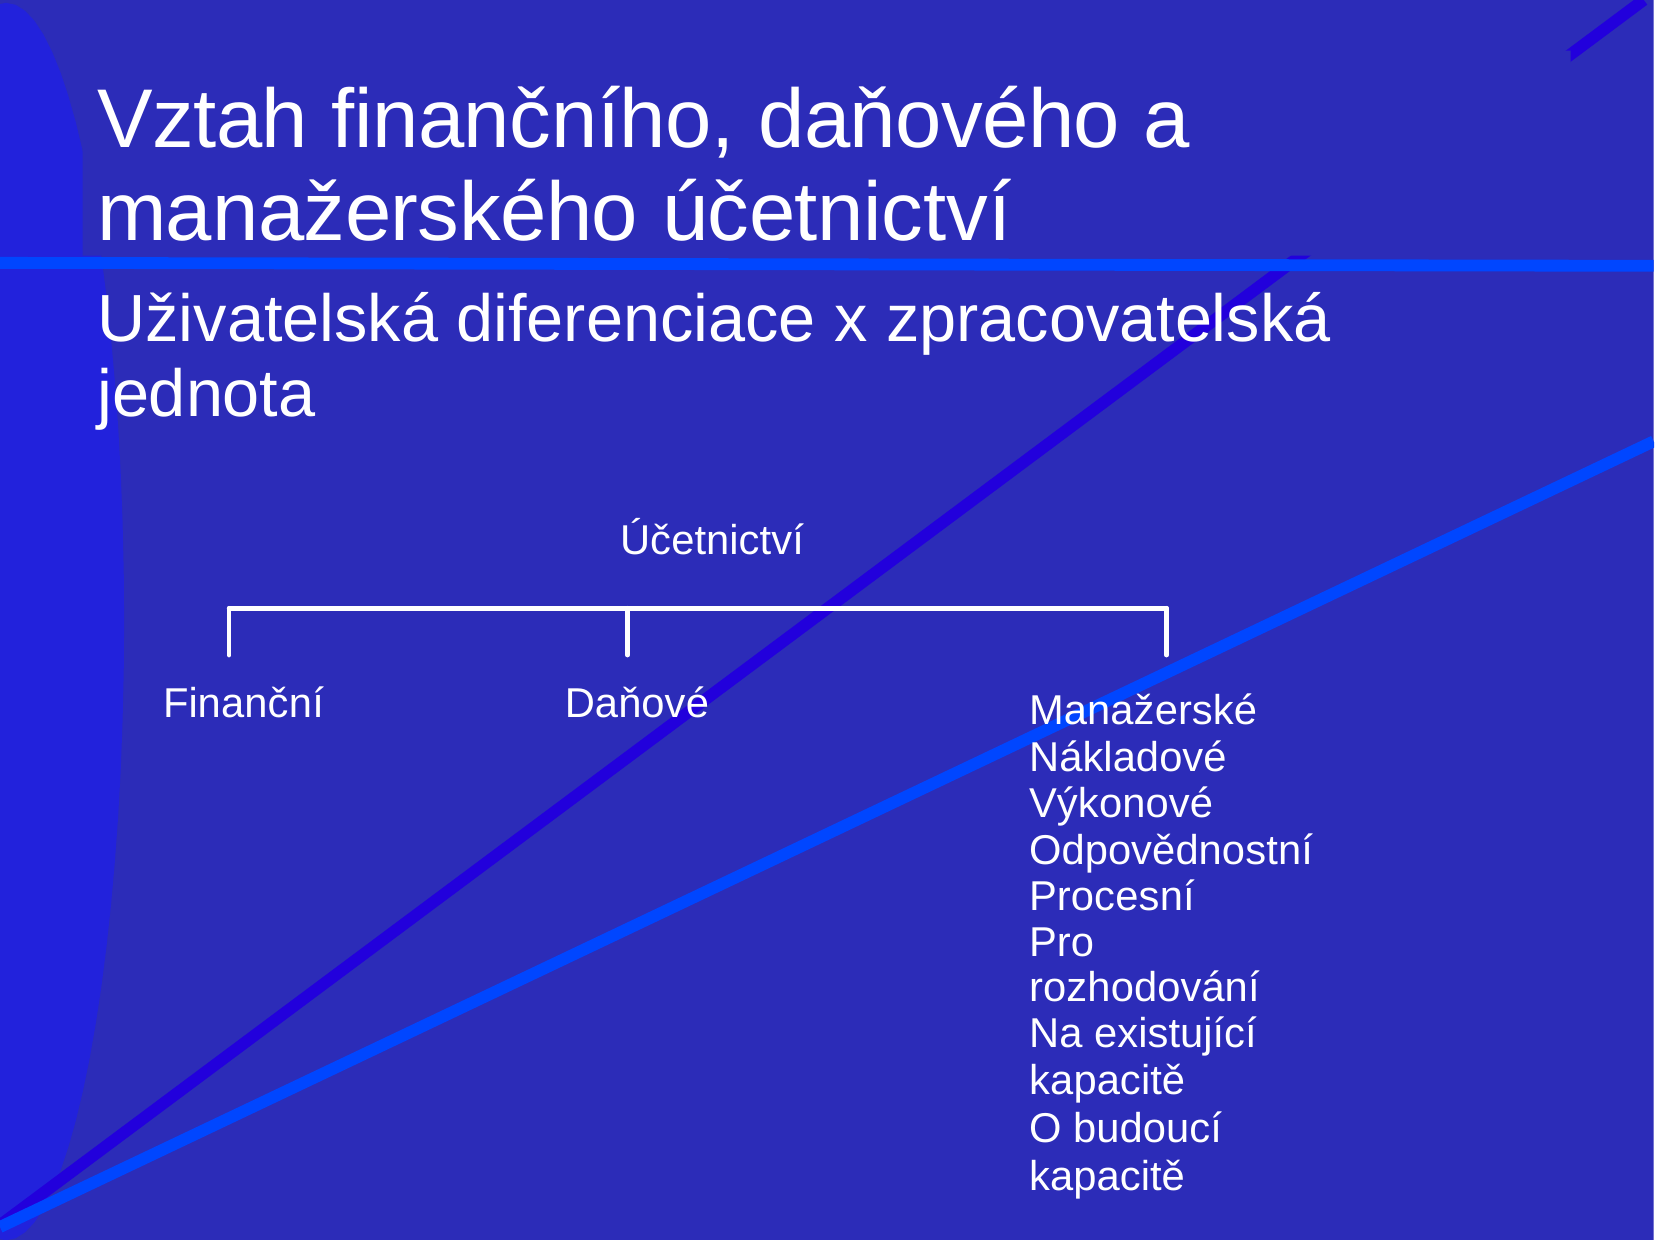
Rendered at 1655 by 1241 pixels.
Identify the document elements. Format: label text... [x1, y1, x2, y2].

text_box [82, 50, 1571, 256]
text_box Uživatelská diferenciace x zpracovatelská jednota [95, 279, 1333, 430]
text_box Manažerské Nákladové Výkonové Odpovědnostní Procesní Pro rozhodování Na existující kapacitě O budoucí kapacitě [1027, 687, 1425, 1199]
text_box Finanční [161, 675, 326, 726]
text_box Účetnictví [617, 513, 806, 564]
text_box Daňové [562, 675, 711, 726]
title Vztah finančního, daňového a manažerského účetnictví [95, 70, 1559, 278]
